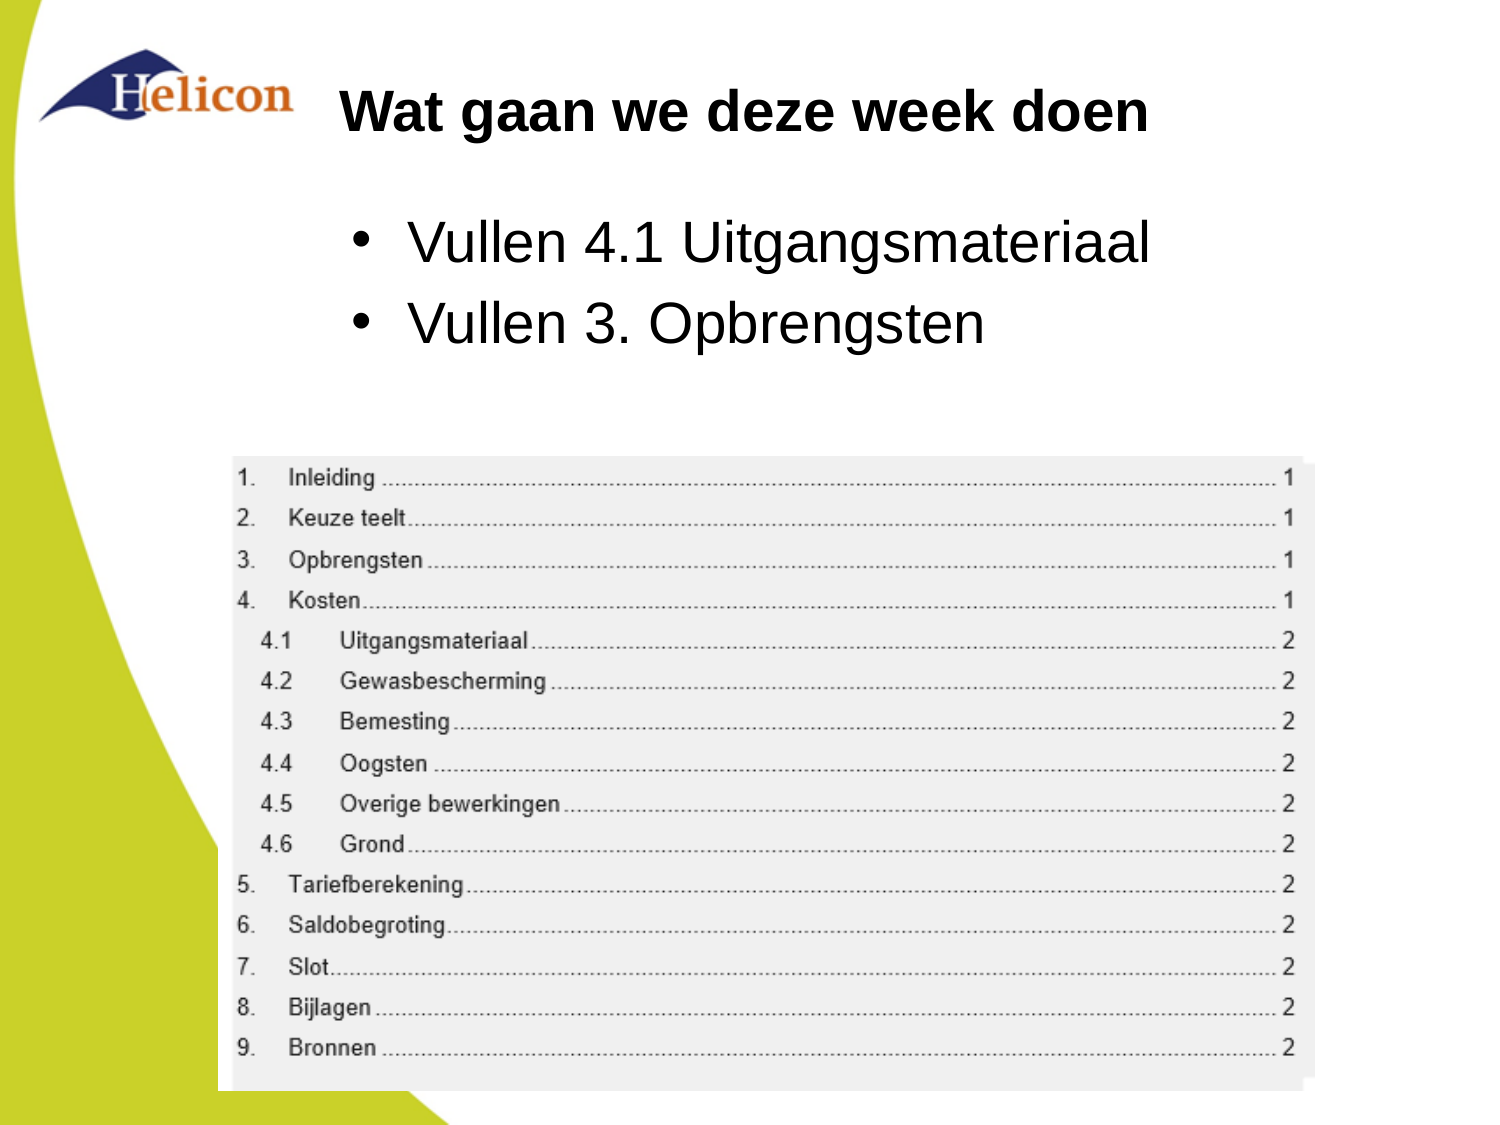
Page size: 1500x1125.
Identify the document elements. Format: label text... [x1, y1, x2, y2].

title Wat gaan we deze week doen [324, 54, 1415, 161]
picture [0, 0, 1500, 1125]
list Vullen 4.1 Uitgangsmateriaal Vullen 3. Opbrengsten [336, 196, 1425, 1005]
